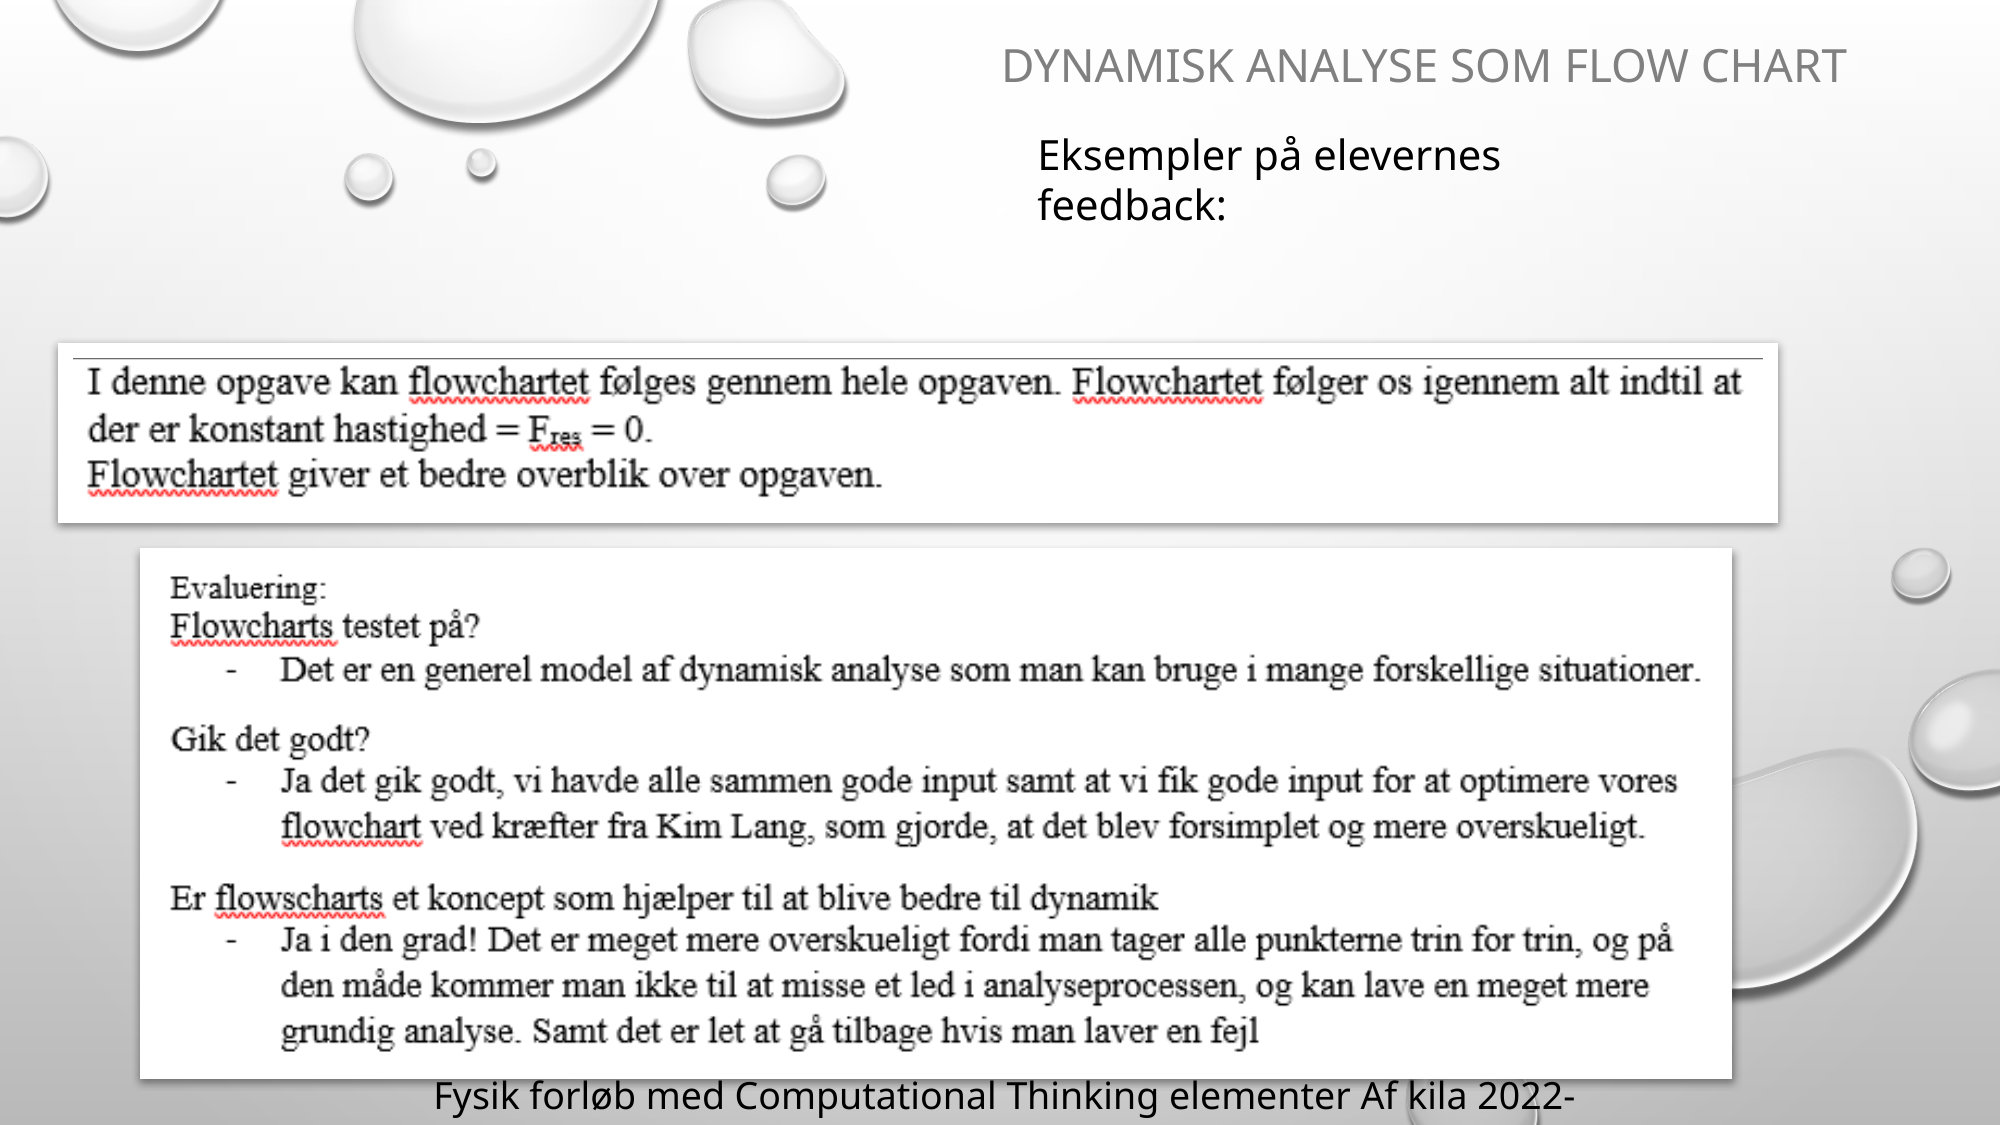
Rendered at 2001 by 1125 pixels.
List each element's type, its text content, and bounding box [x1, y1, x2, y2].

text_box Eksempler på elevernes feedback: [1022, 121, 1660, 237]
picture [0, 0, 2000, 1125]
picture [154, 561, 1718, 1065]
text_box Fysik forløb med Computational Thinking elementer Af kila 2022-10-27 [418, 1090, 1627, 1125]
subtitle Dynamisk analyse som FLOW Chart [883, 18, 1965, 105]
